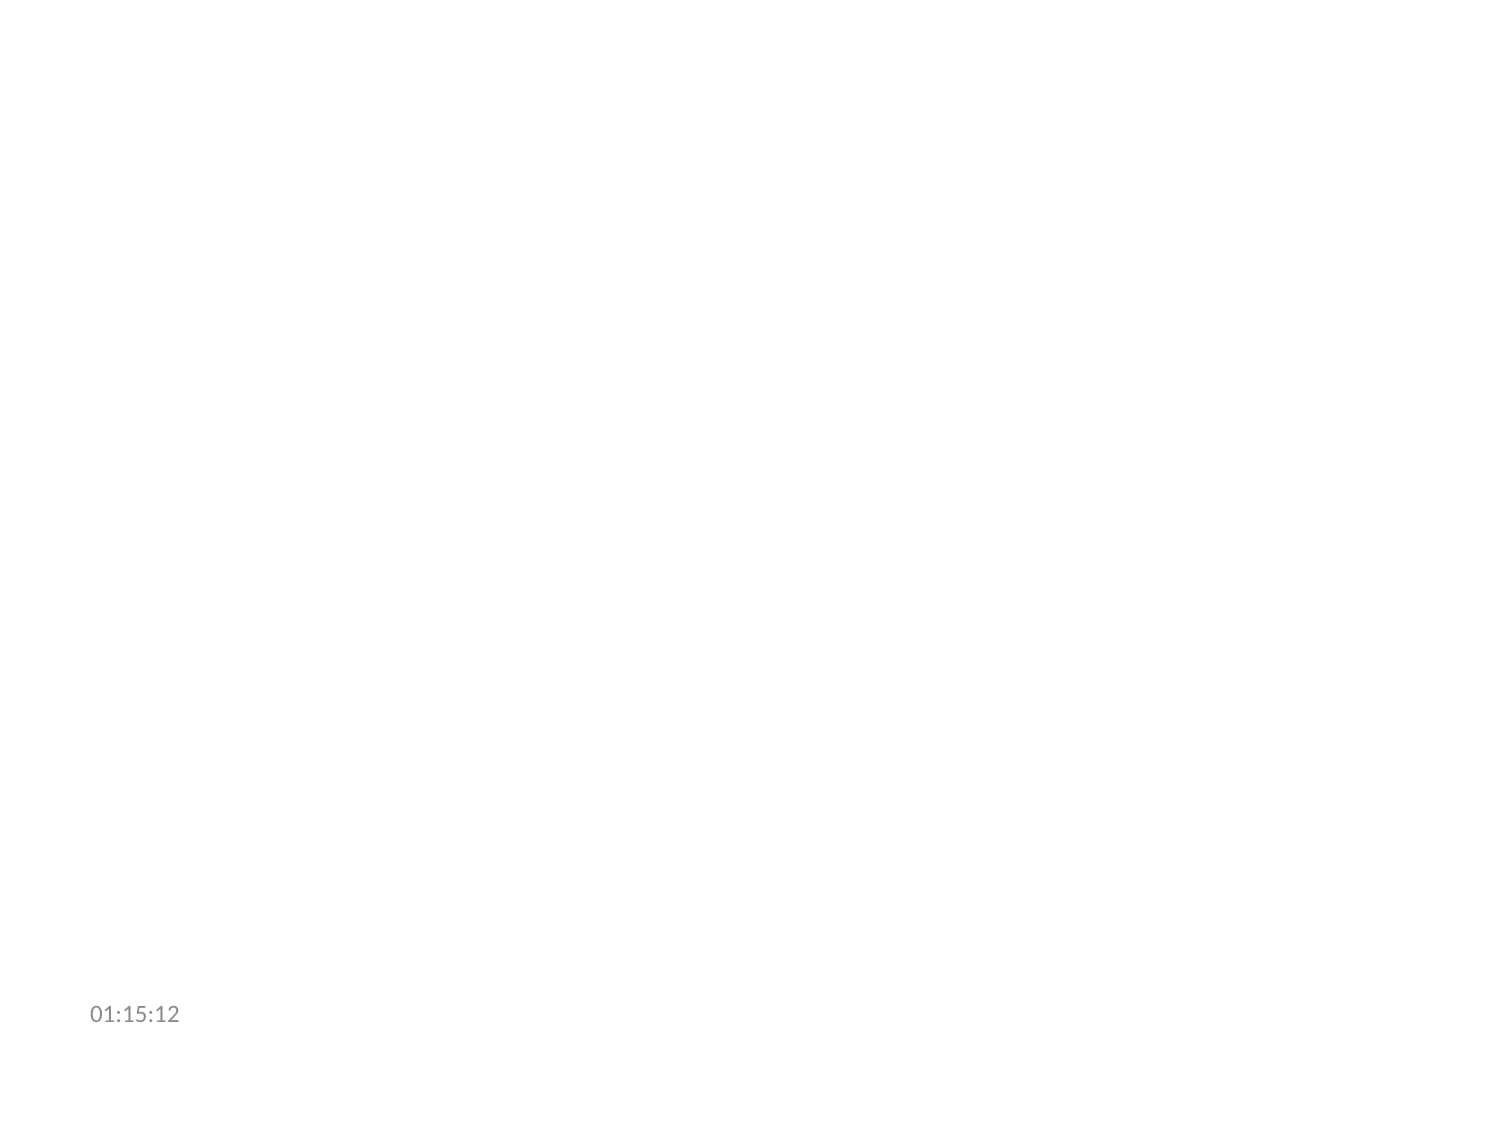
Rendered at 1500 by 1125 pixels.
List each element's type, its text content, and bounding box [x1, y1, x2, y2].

text_box 15:35:09 [75, 982, 425, 1043]
